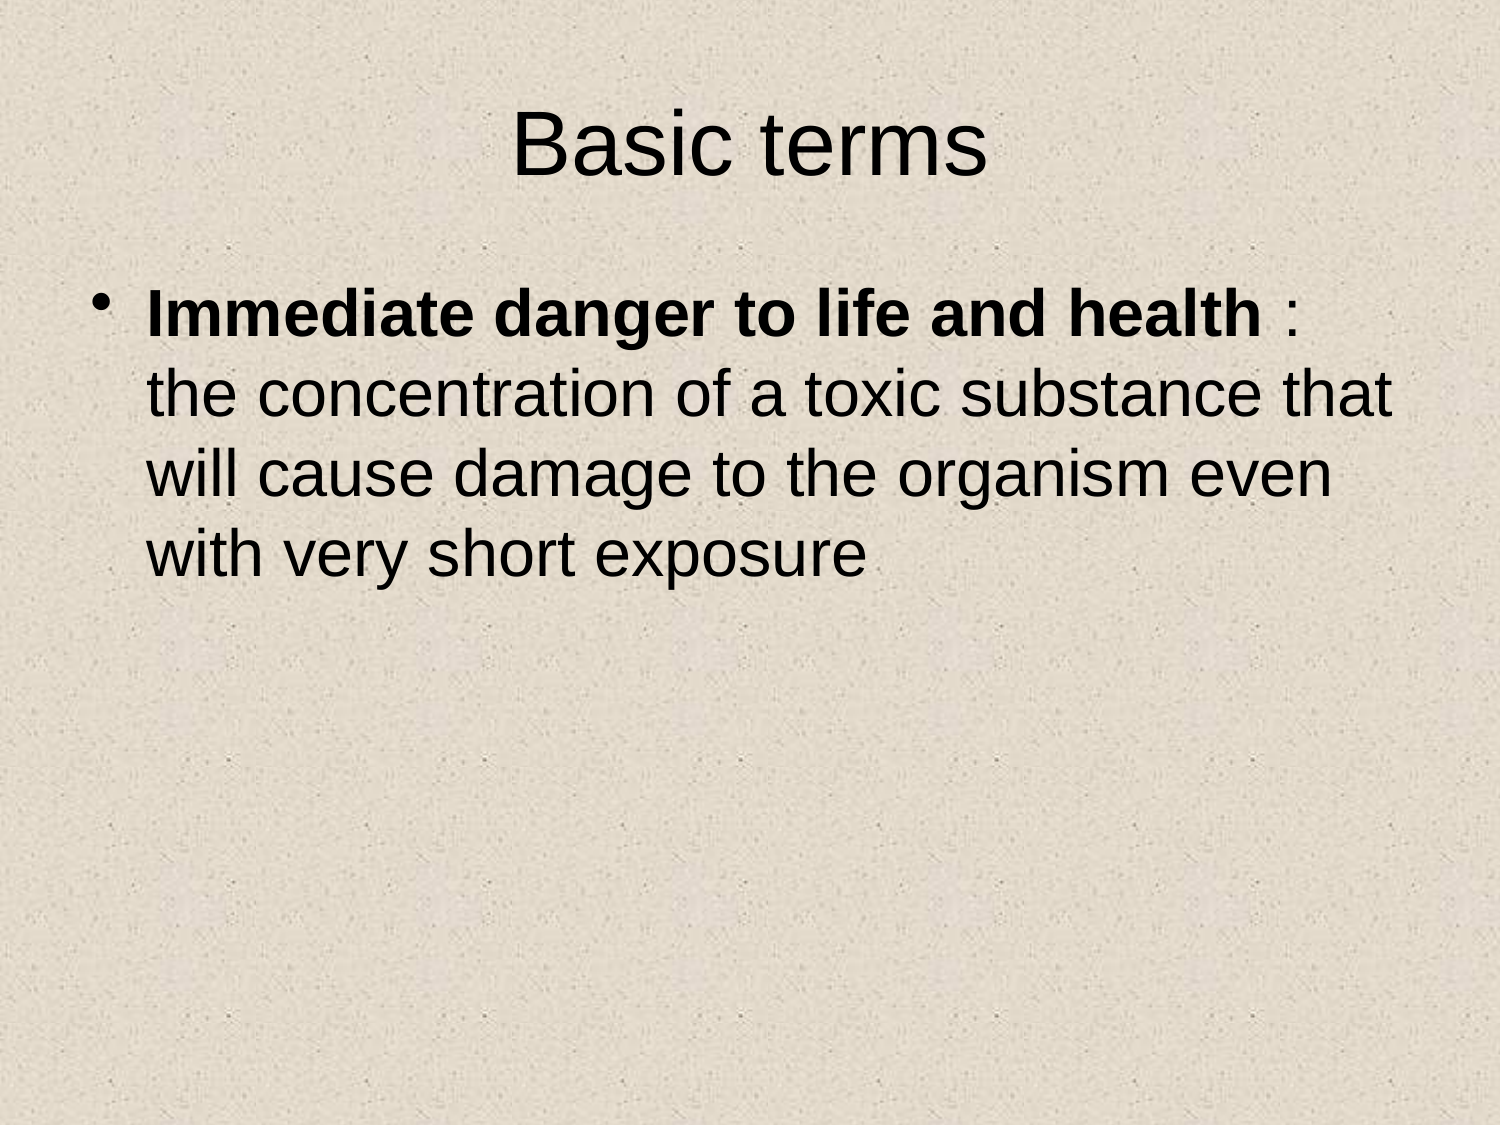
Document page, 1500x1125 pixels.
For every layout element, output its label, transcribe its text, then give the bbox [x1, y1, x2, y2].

title Basic terms [75, 45, 1425, 233]
picture [0, 0, 1500, 1125]
list Immediate danger to life and health : the concentration of a toxic substance that will cause damage to the organism even with very short exposure [75, 262, 1425, 1005]
